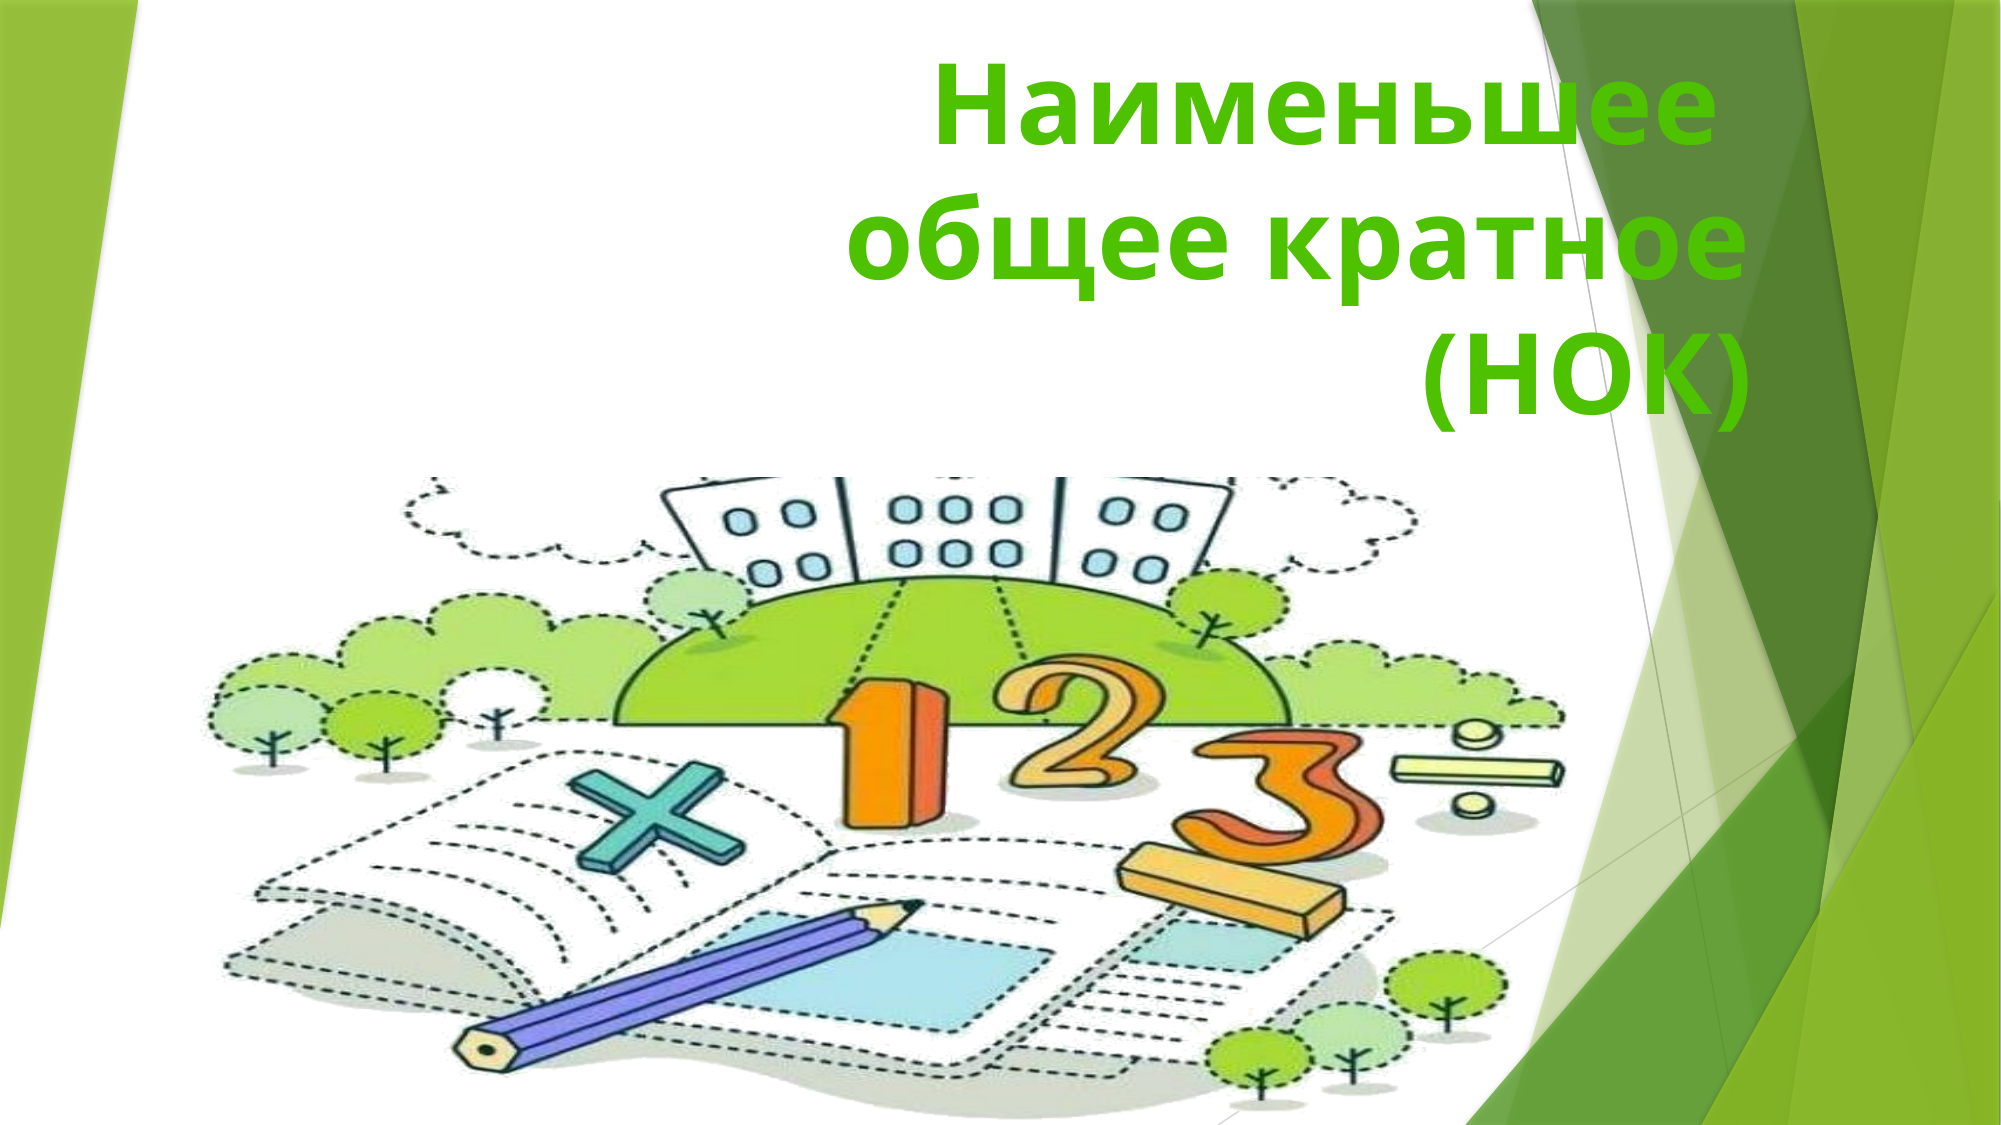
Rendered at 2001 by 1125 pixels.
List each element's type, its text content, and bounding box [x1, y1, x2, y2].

picture [160, 476, 1816, 1125]
title Наименьшее общее кратное (НОК) [232, 42, 1768, 445]
